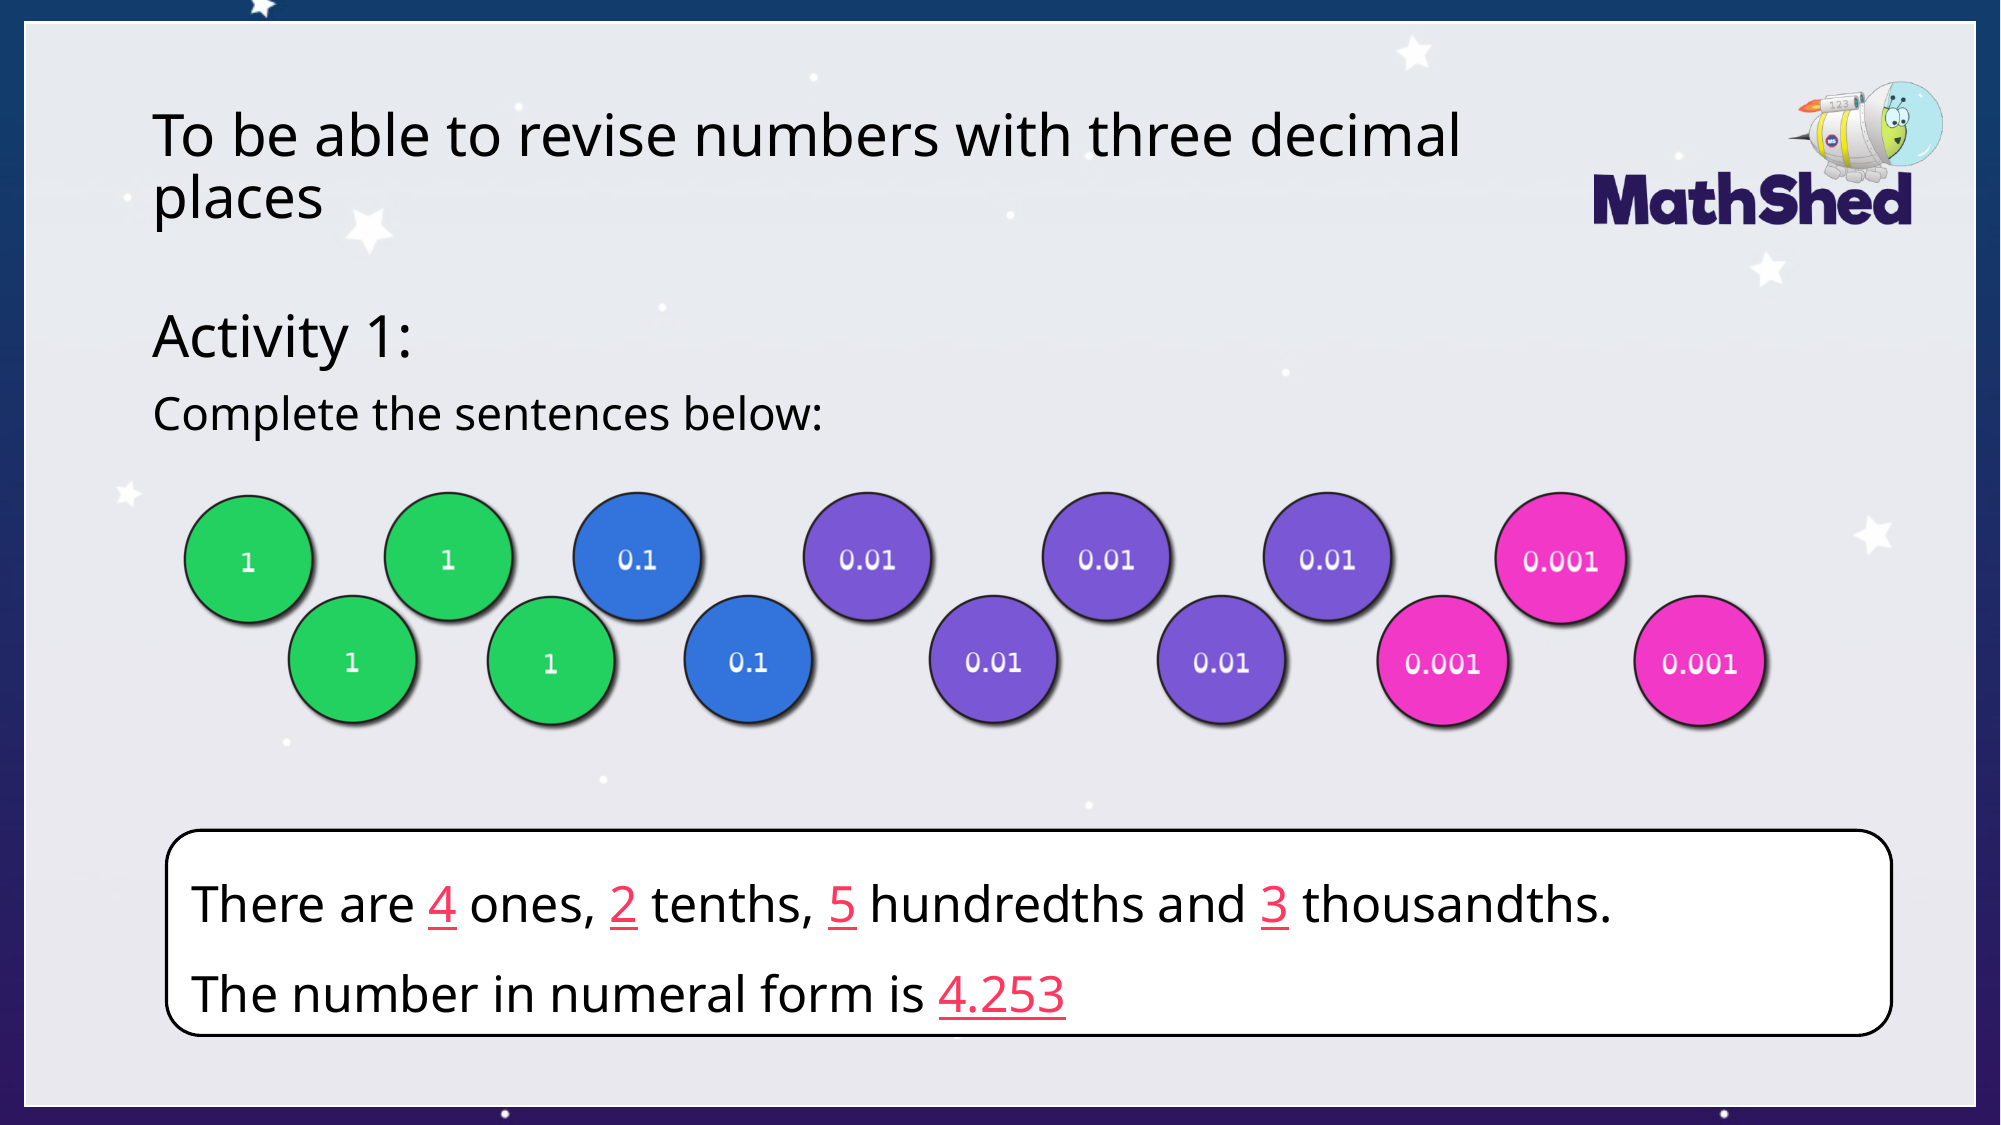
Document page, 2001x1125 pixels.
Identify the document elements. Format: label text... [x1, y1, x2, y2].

text_box There are 4 ones, 2 tenths, 5 hundredths and 3 thousandths. The number in numeral form is 4.253 [165, 829, 1893, 1037]
list Activity 1: Complete the sentences below: [137, 299, 1863, 1014]
text_box [1496, 387, 1648, 536]
picture [0, 0, 2001, 1125]
title To be able to revise numbers with three decimal places [137, 59, 1578, 278]
